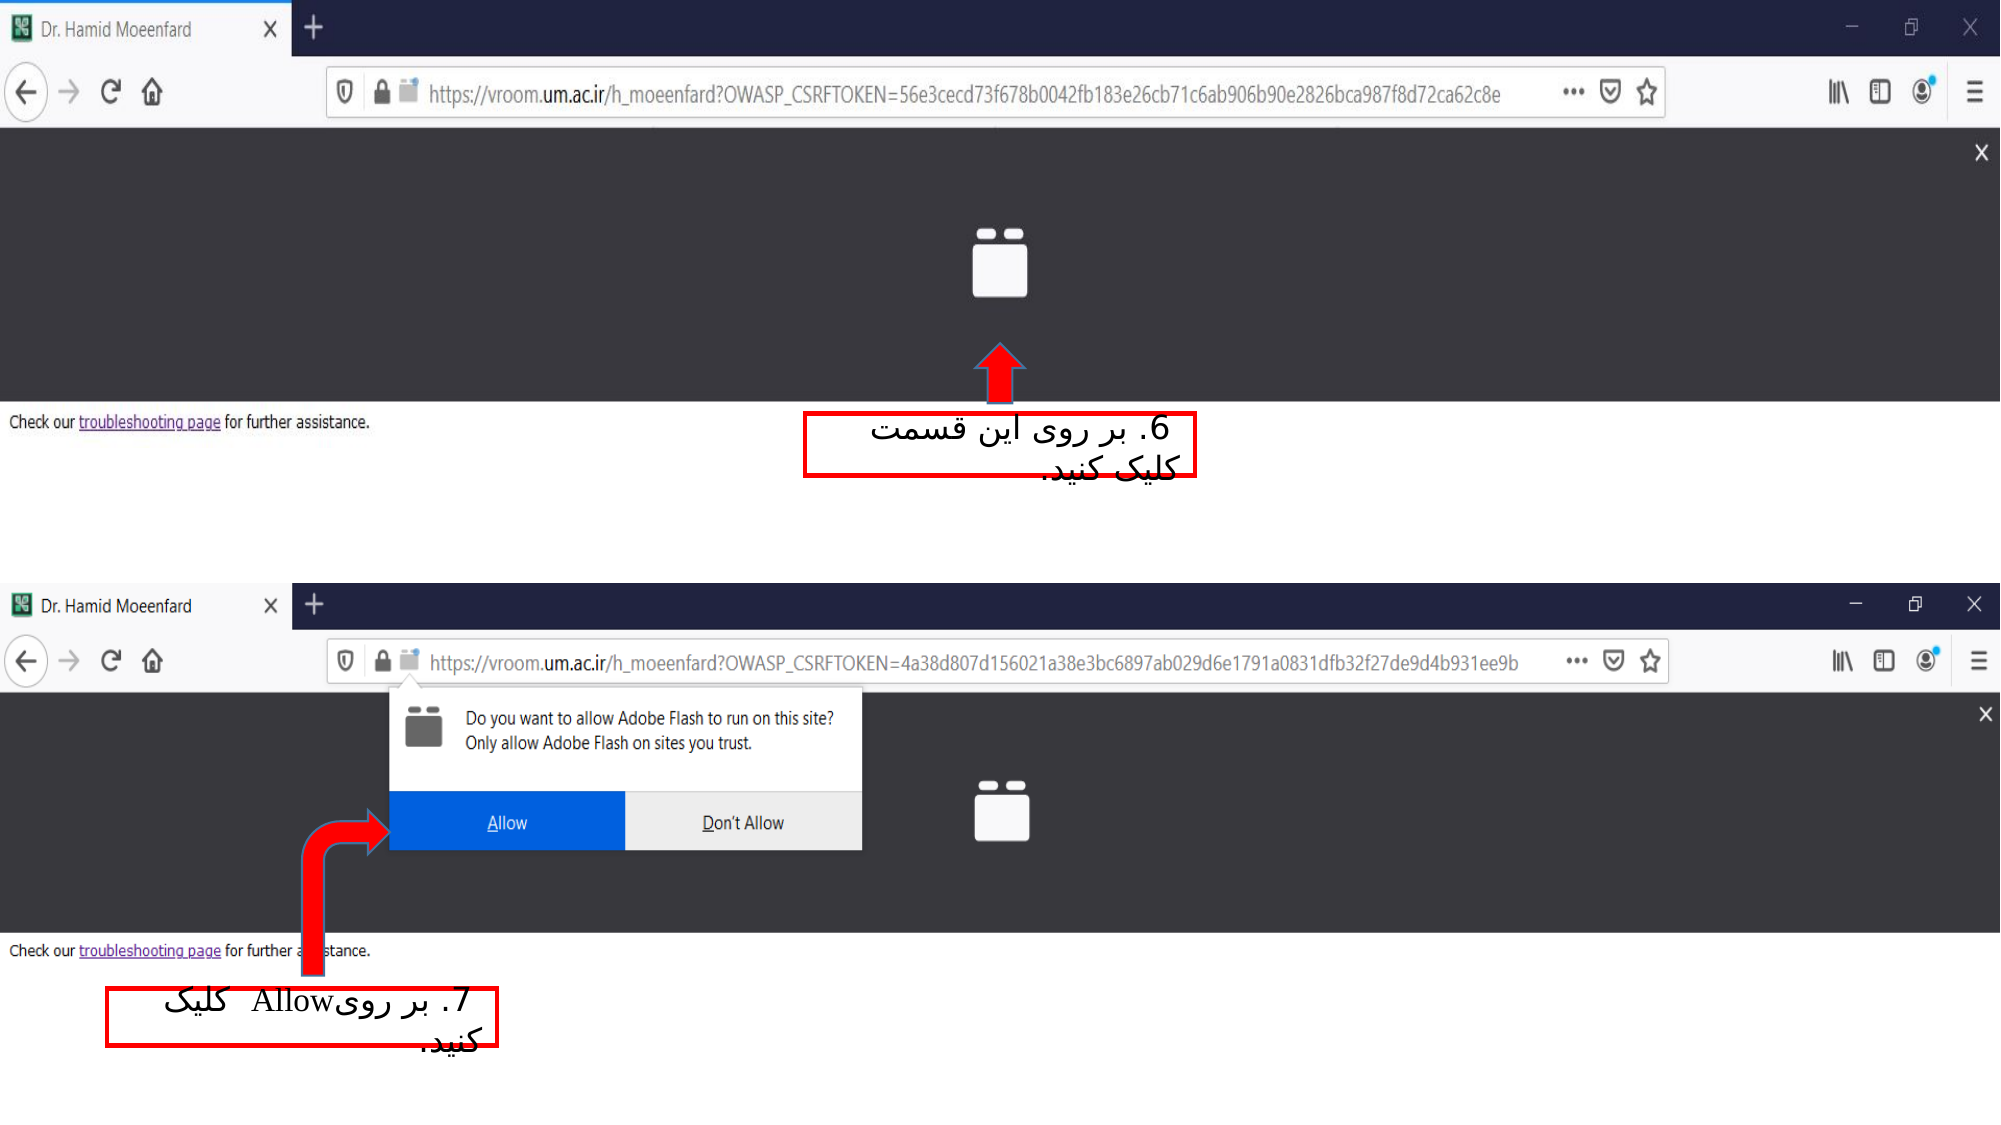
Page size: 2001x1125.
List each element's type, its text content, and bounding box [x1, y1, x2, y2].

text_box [0, 583, 2000, 1046]
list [0, 0, 2000, 448]
text_box 6. بر روی این قسمت کلیک کنید. [804, 448, 1196, 477]
